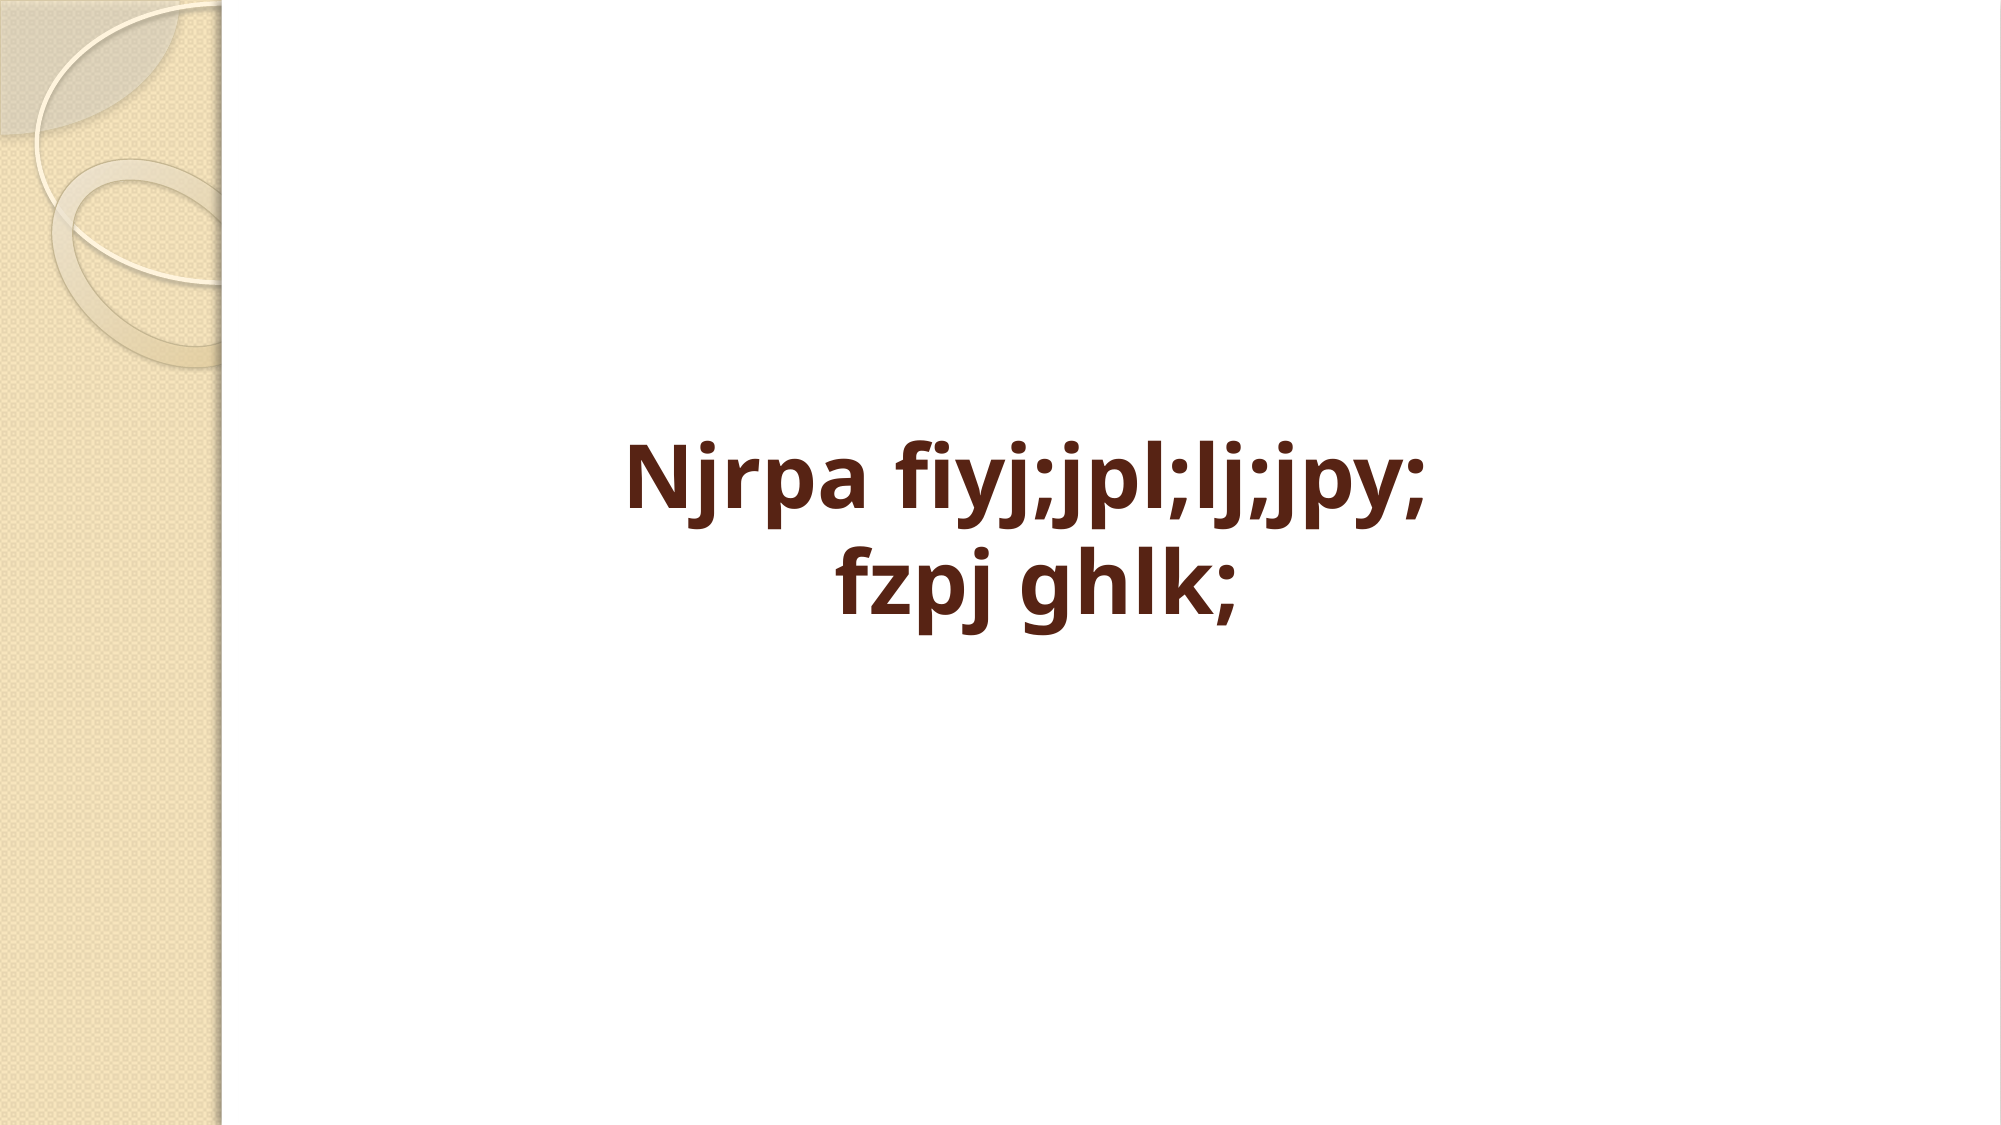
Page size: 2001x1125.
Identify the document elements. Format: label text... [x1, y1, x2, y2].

title Njrpa fiyj;jpl;lj;jpy; fzpj ghlk; [174, 412, 1900, 641]
